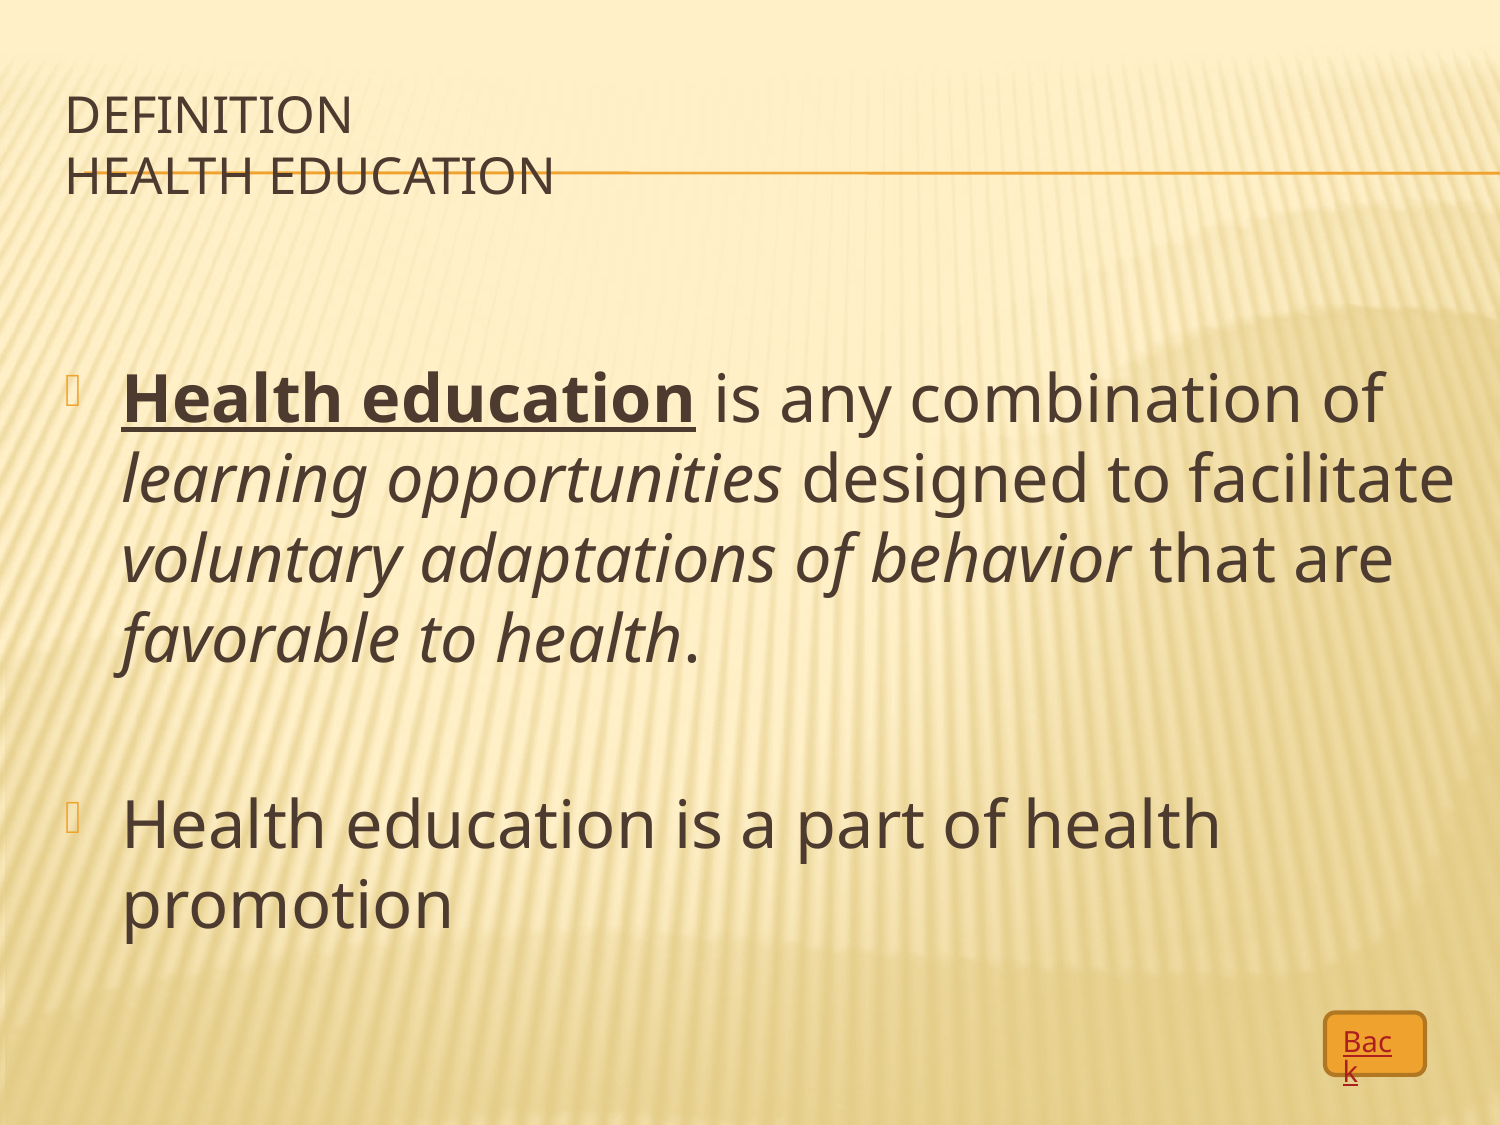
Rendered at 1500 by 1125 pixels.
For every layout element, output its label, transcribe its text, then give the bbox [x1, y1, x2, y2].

text_box Back [1322, 1010, 1428, 1078]
list Health education is any combination of learning opportunities designed to facilitate voluntary adaptations of behavior that are favorable to health. Health education is a part of health promotion [50, 254, 1475, 998]
title Definition Health education [50, 75, 1475, 213]
